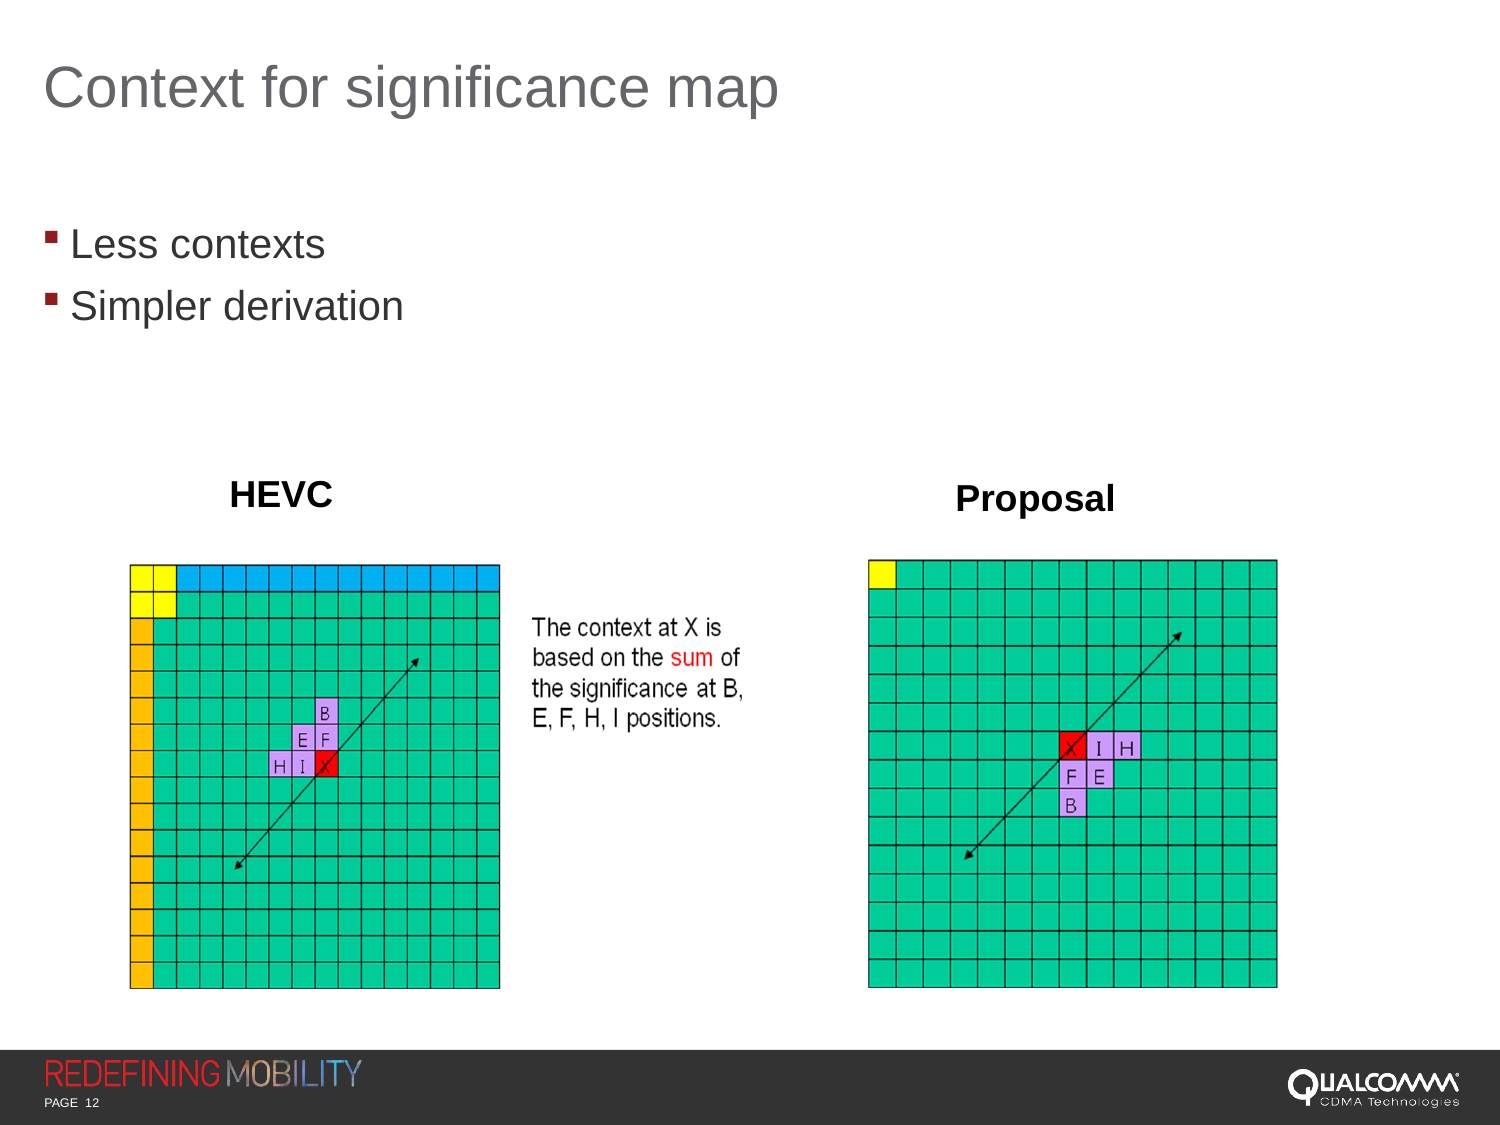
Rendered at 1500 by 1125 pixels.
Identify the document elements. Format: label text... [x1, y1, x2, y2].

picture [866, 557, 1278, 990]
title Context for significance map [28, 44, 1462, 138]
picture [1278, 1058, 1478, 1114]
text_box Proposal [940, 466, 1410, 527]
picture [30, 1048, 372, 1099]
picture [128, 563, 777, 990]
text_box HEVC [214, 462, 684, 522]
list Less contexts Simpler derivation [26, 148, 1500, 629]
